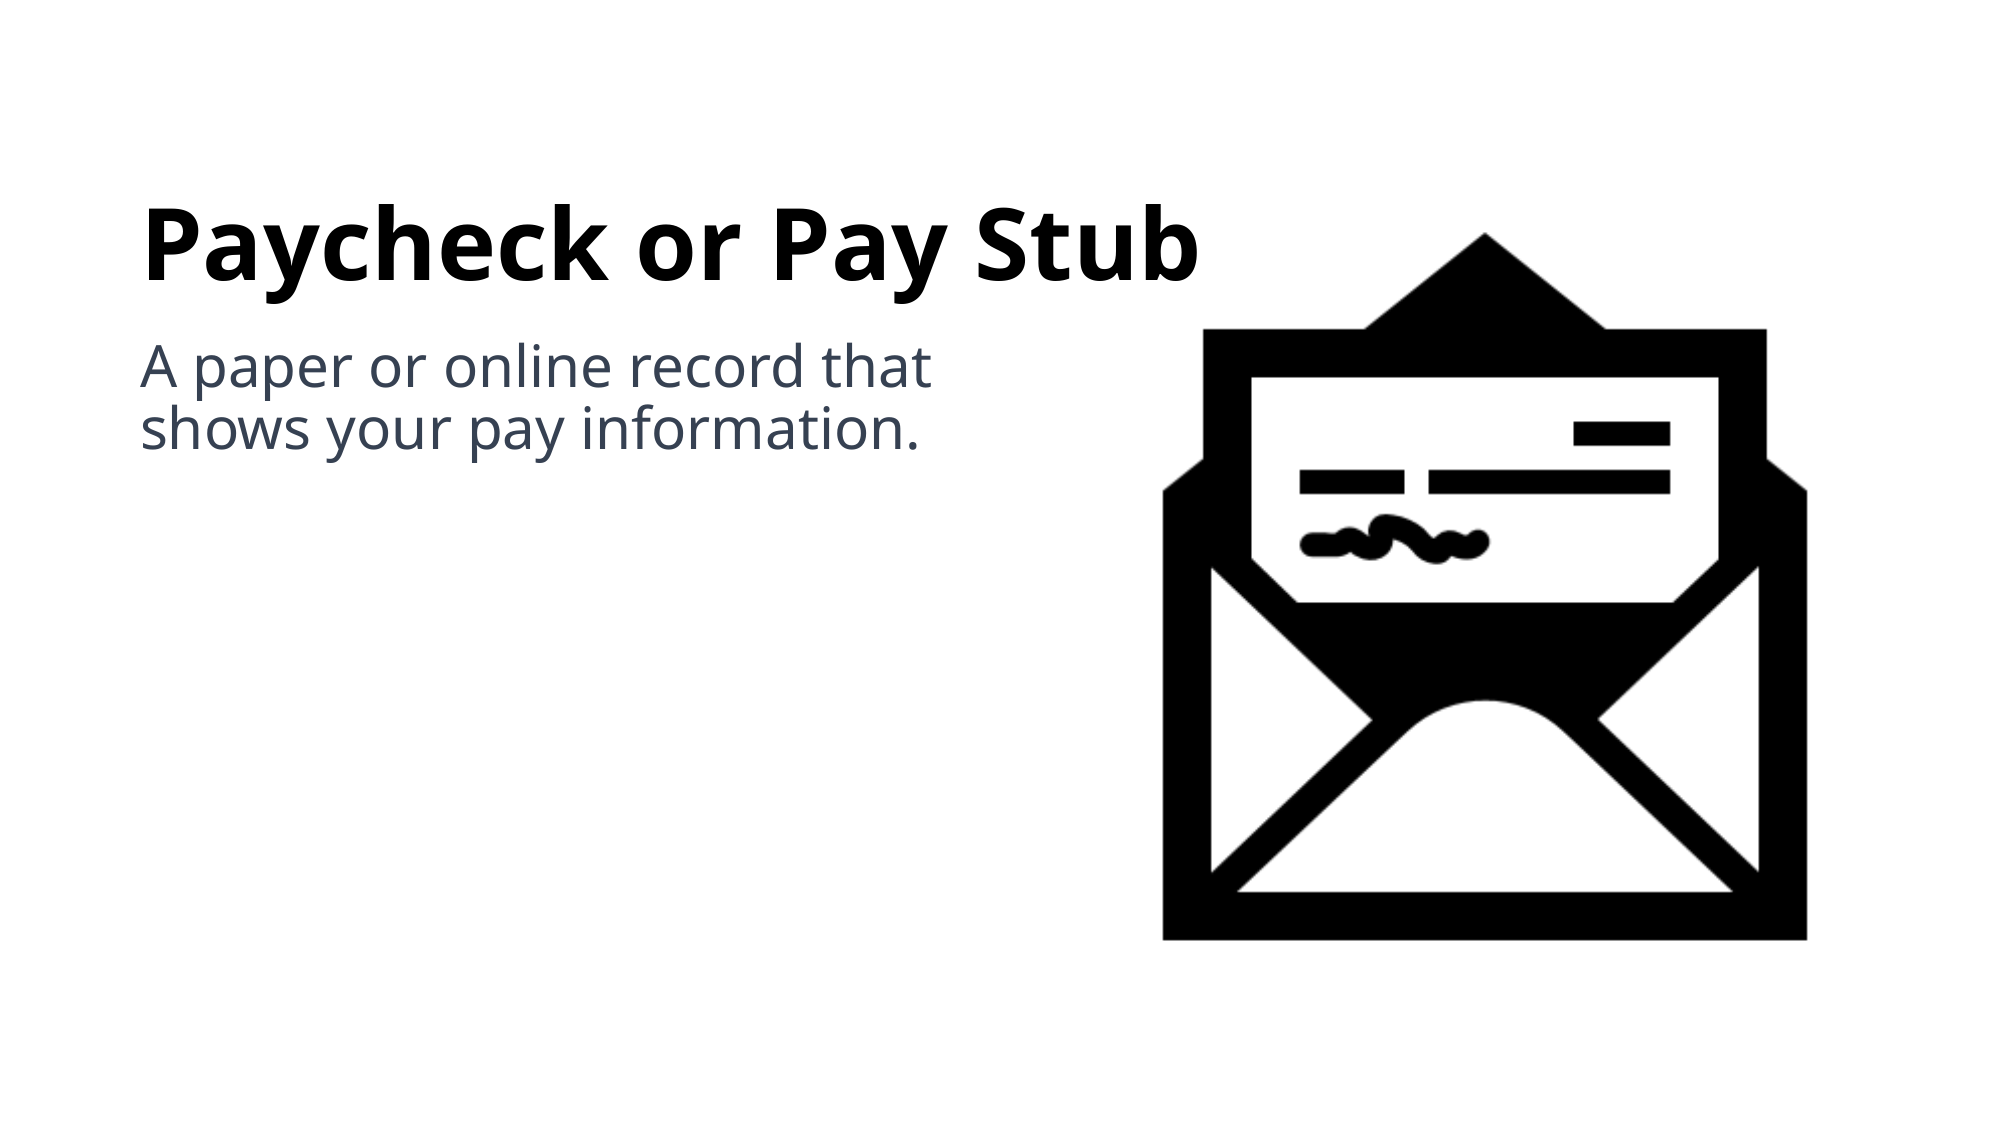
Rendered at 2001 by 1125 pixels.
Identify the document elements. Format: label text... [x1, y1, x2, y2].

title Paycheck or Pay Stub [124, 186, 1376, 330]
list A paper or online record that shows your pay information. [124, 329, 1029, 1043]
picture [1099, 200, 1872, 974]
